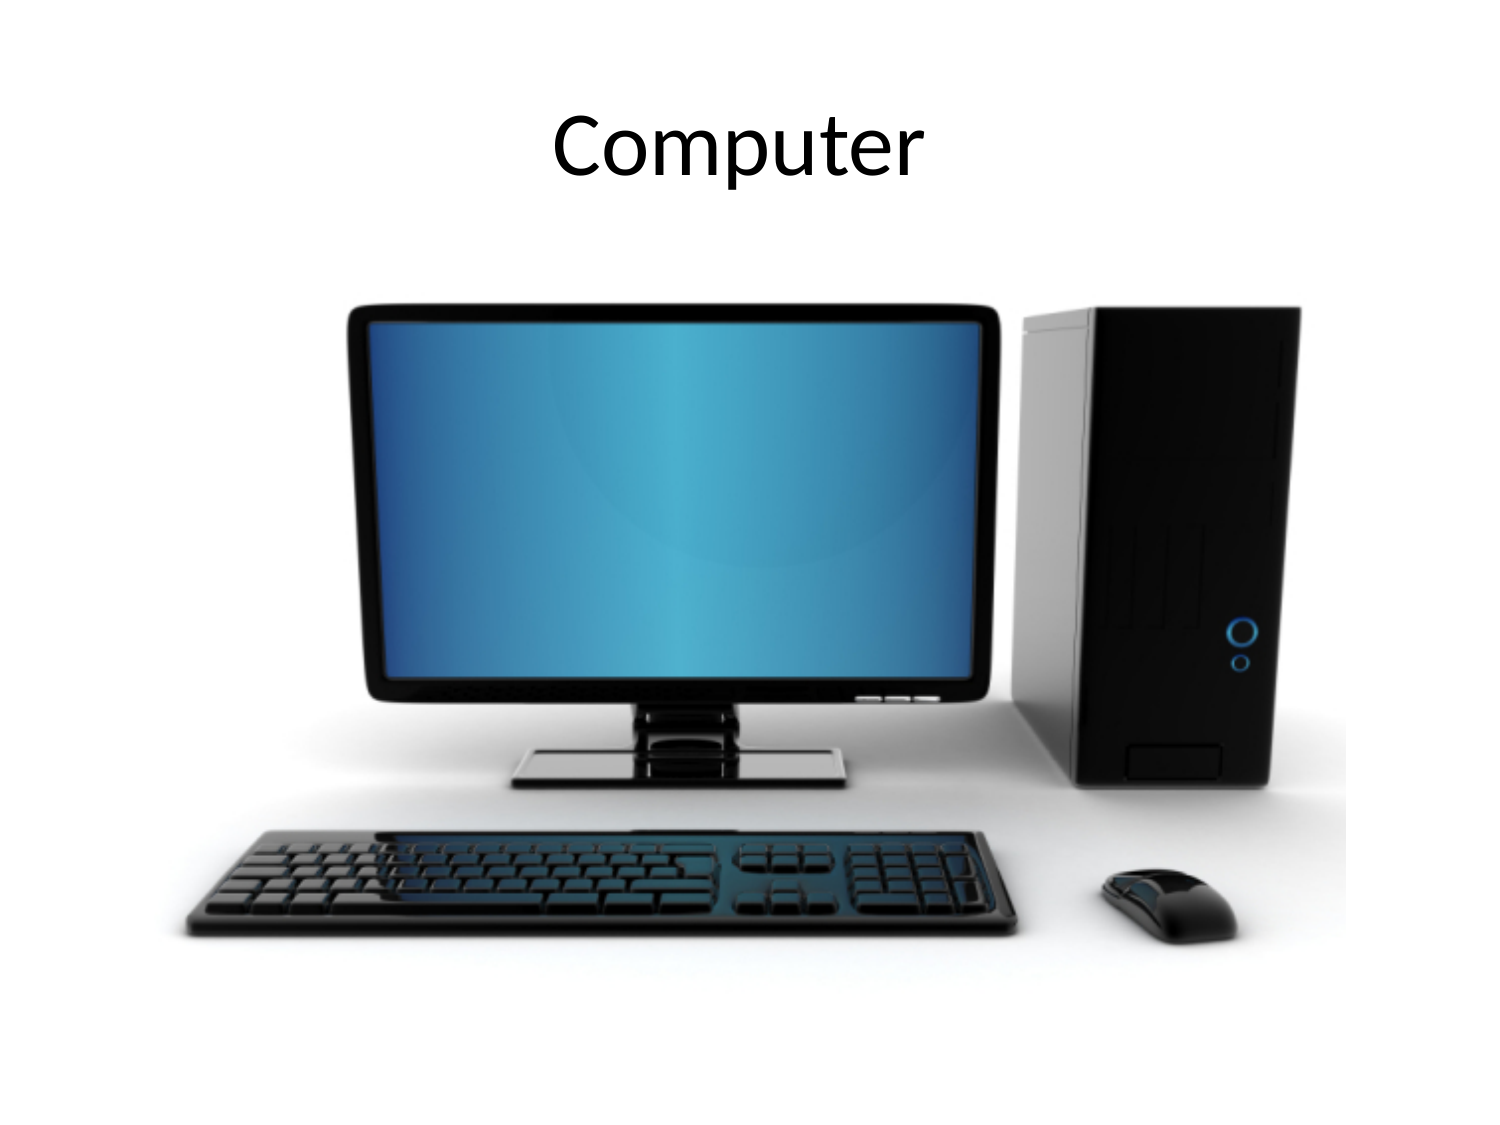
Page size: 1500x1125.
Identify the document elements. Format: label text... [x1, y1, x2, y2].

title Computer [75, 45, 1425, 233]
picture [154, 262, 1346, 1006]
